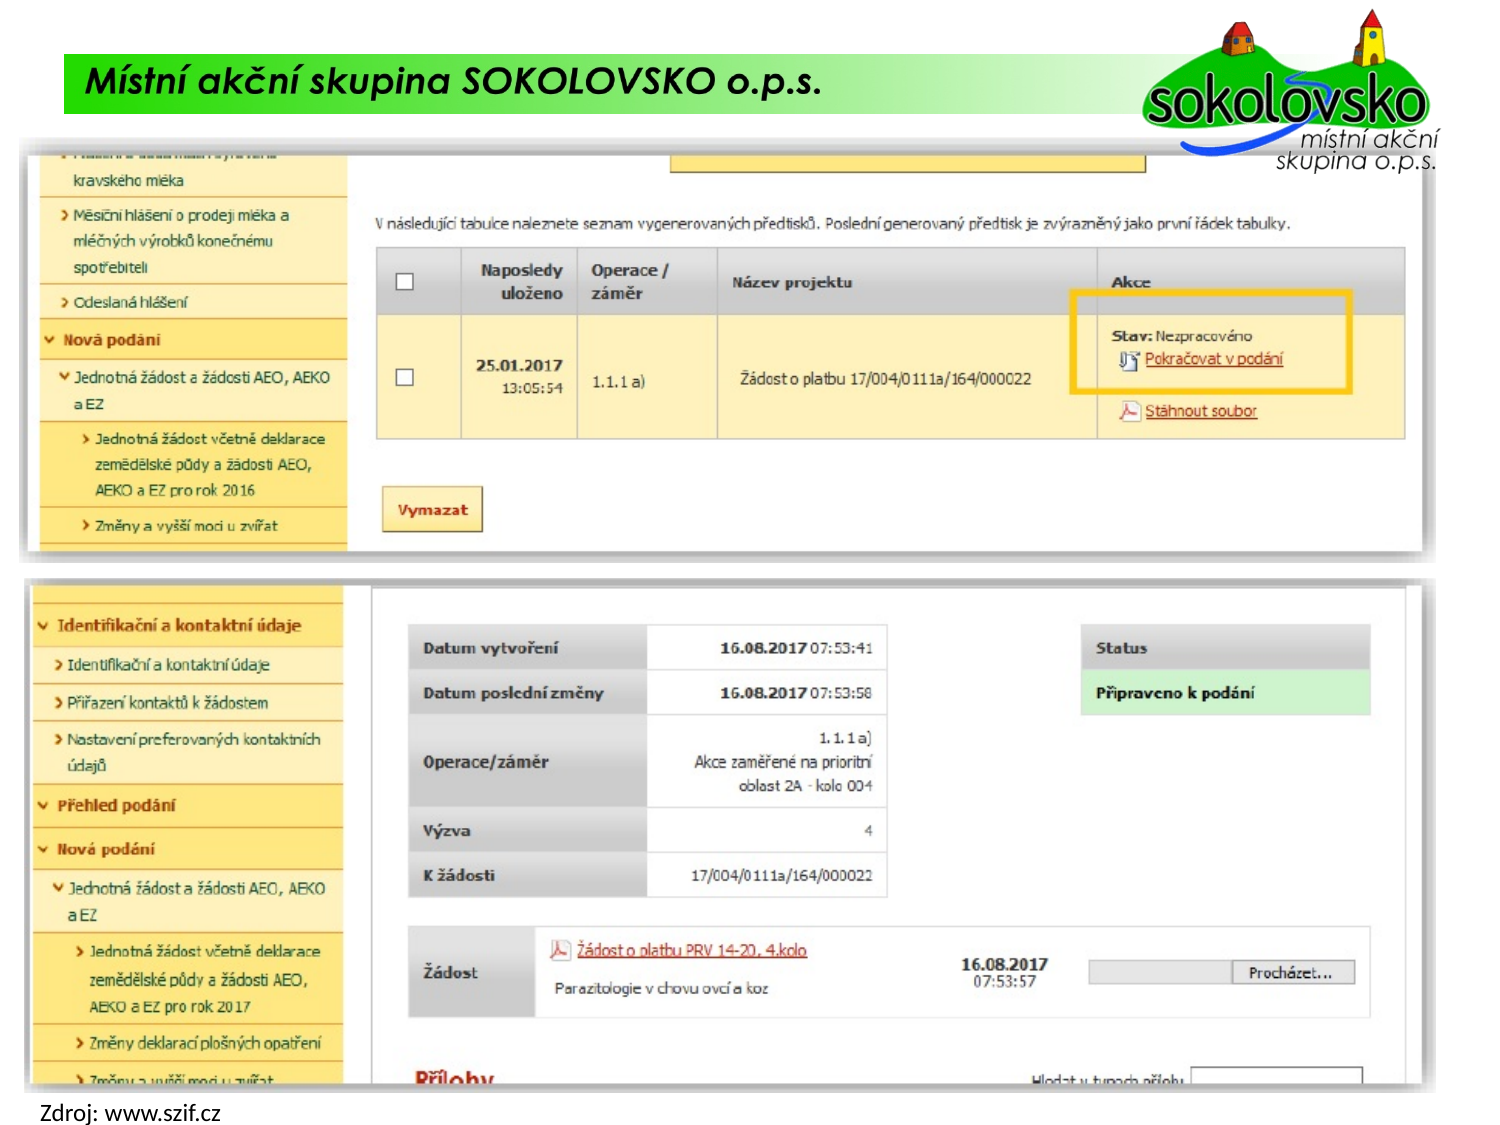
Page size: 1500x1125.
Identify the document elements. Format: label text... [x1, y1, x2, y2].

text_box Zdroj: www.szif.cz [25, 1100, 237, 1125]
picture [24, 578, 1436, 1093]
picture [64, 0, 1455, 197]
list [19, 136, 1436, 563]
